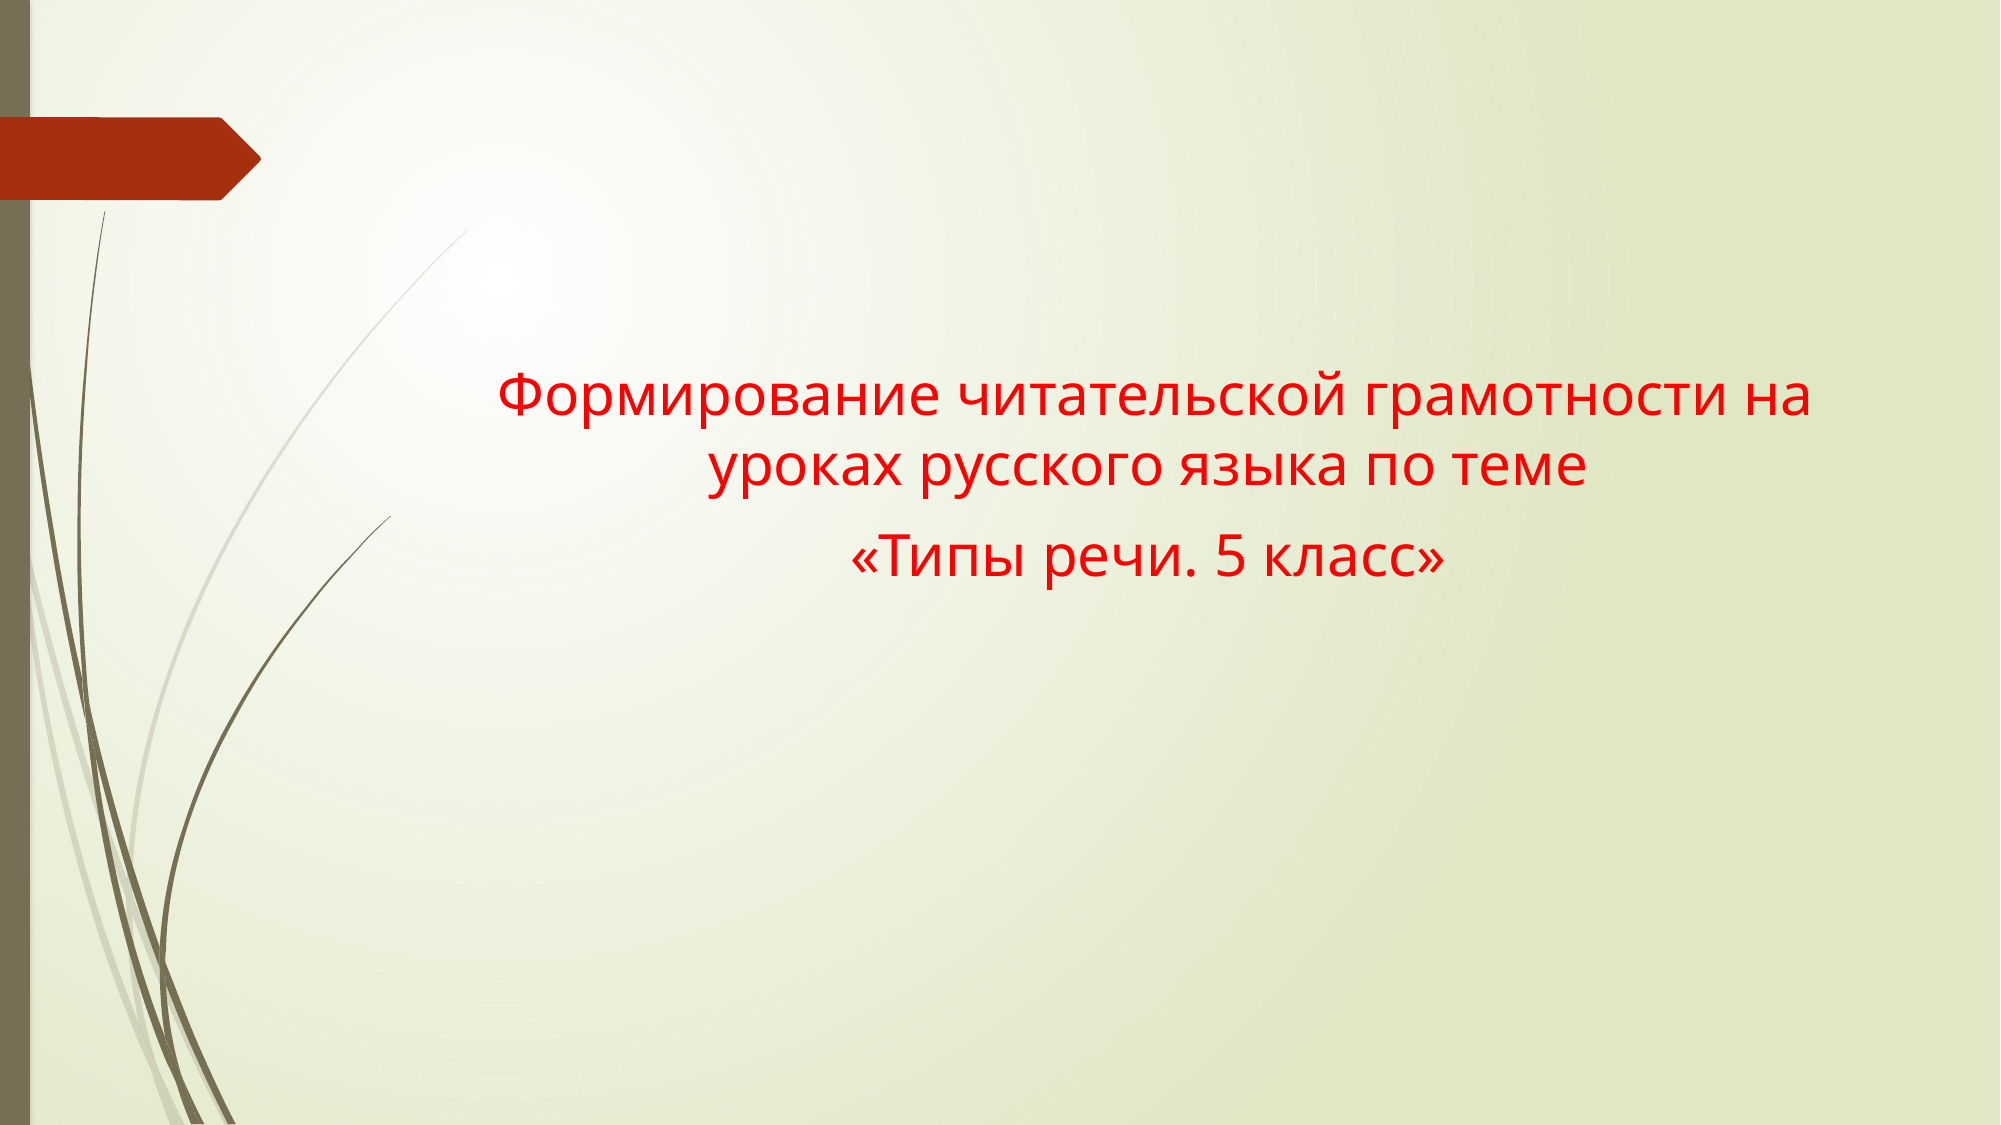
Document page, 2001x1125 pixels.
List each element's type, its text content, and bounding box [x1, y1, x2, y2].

list Формирование читательской грамотности на уроках русского языка по теме «Типы речи. 5 класс» [424, 350, 1888, 1069]
title [425, 102, 1888, 313]
